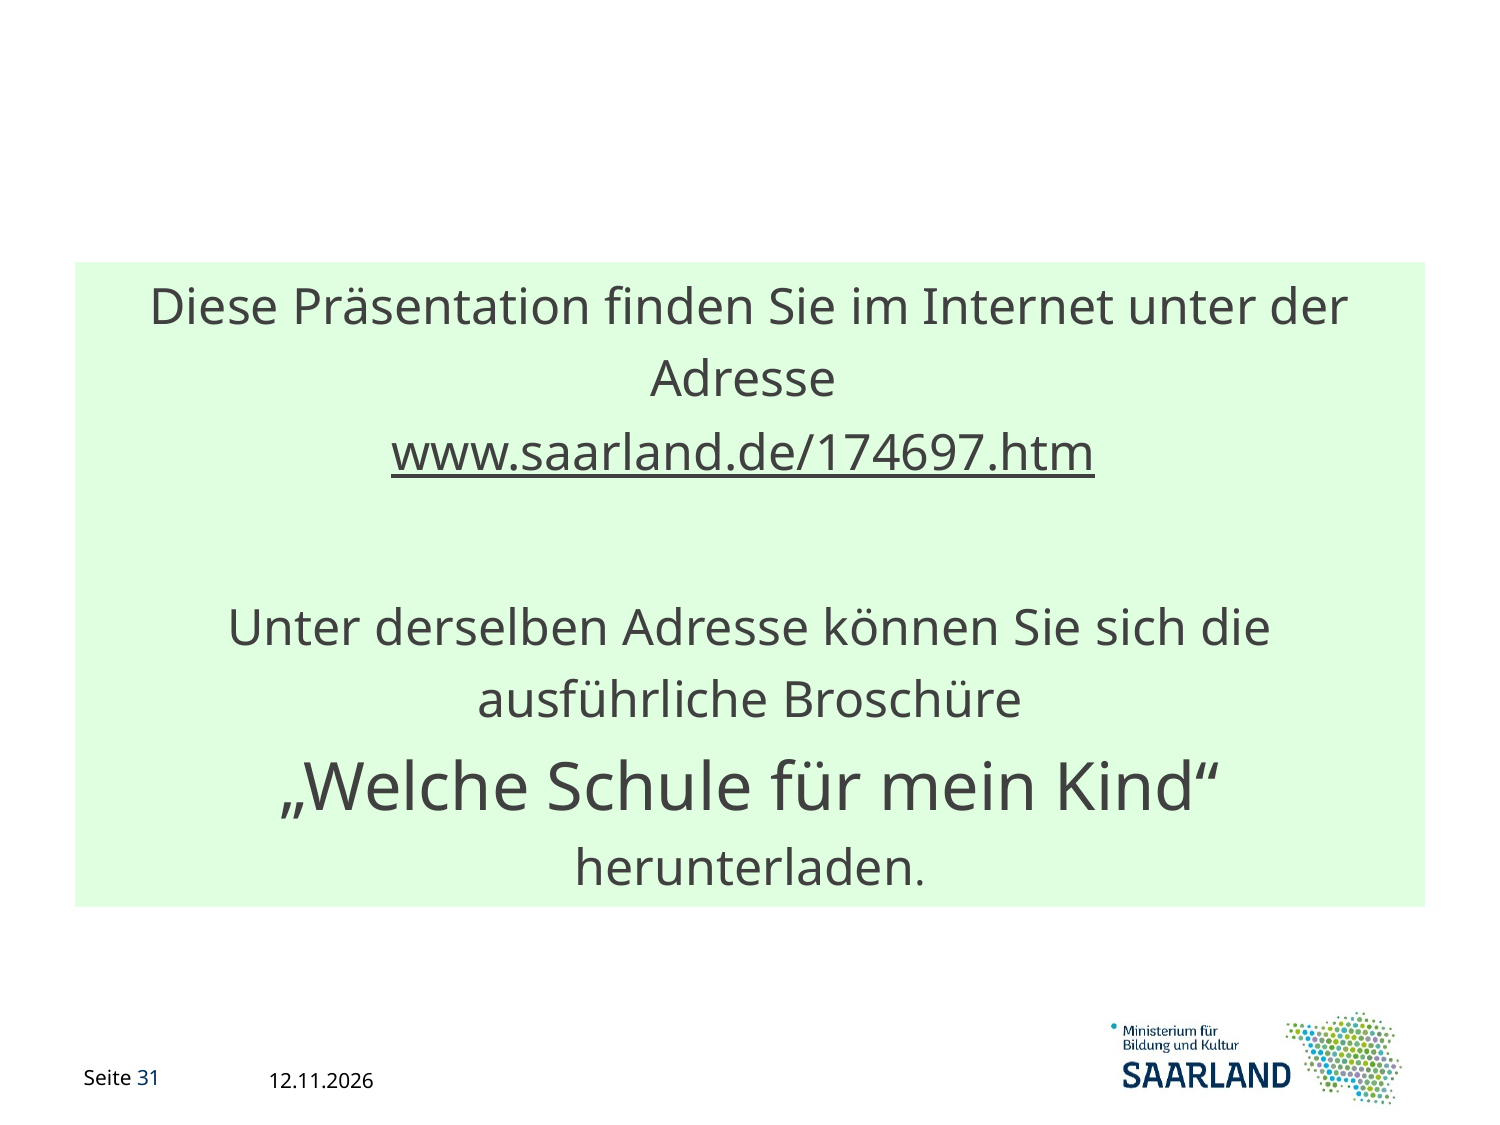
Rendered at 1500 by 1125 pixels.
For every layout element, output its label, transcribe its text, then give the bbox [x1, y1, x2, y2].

text_box [253, 1060, 443, 1096]
list Diese Präsentation finden Sie im Internet unter der Adresse www.saarland.de/174697.htm Unter derselben Adresse können Sie sich die ausführliche Broschüre „Welche Schule für mein Kind“ herunterladen. [75, 262, 1425, 907]
picture [1104, 999, 1414, 1125]
